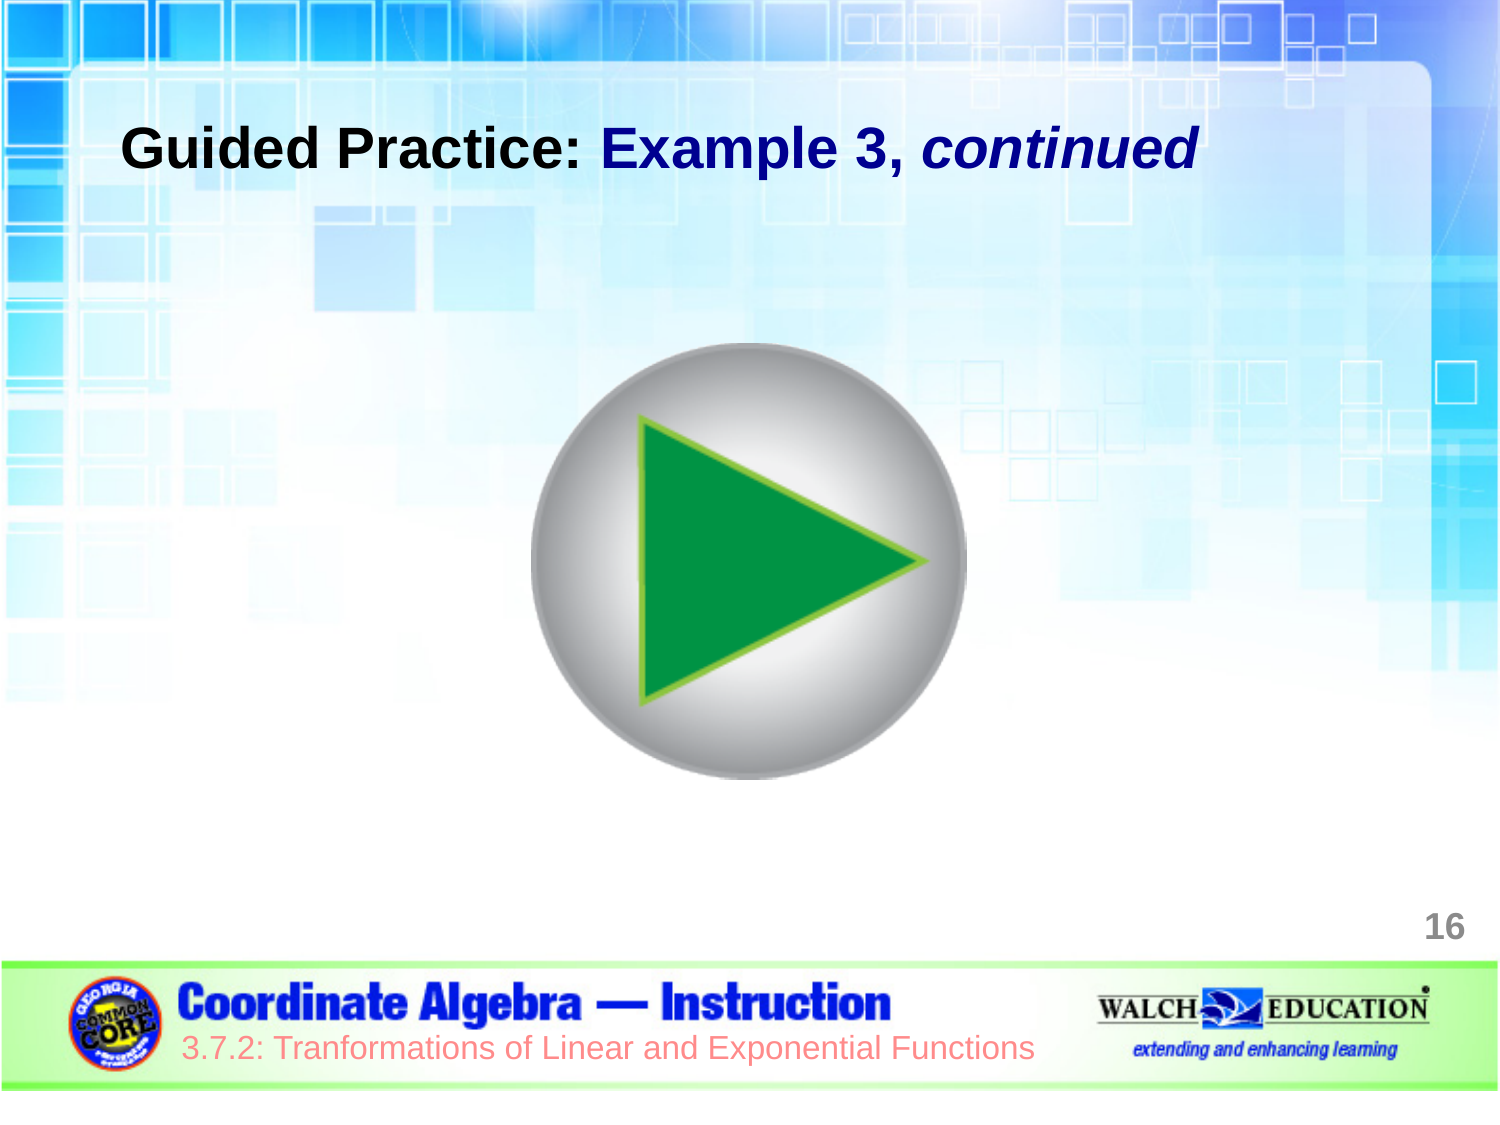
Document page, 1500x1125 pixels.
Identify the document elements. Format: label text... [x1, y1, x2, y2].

picture [1, 0, 1500, 1091]
footer 3.7.2: Tranformations of Linear and Exponential Functions [166, 1024, 1080, 1069]
text_box Guided Practice: Example 3, continued [105, 103, 1394, 925]
slide_number 16 [1361, 901, 1481, 949]
